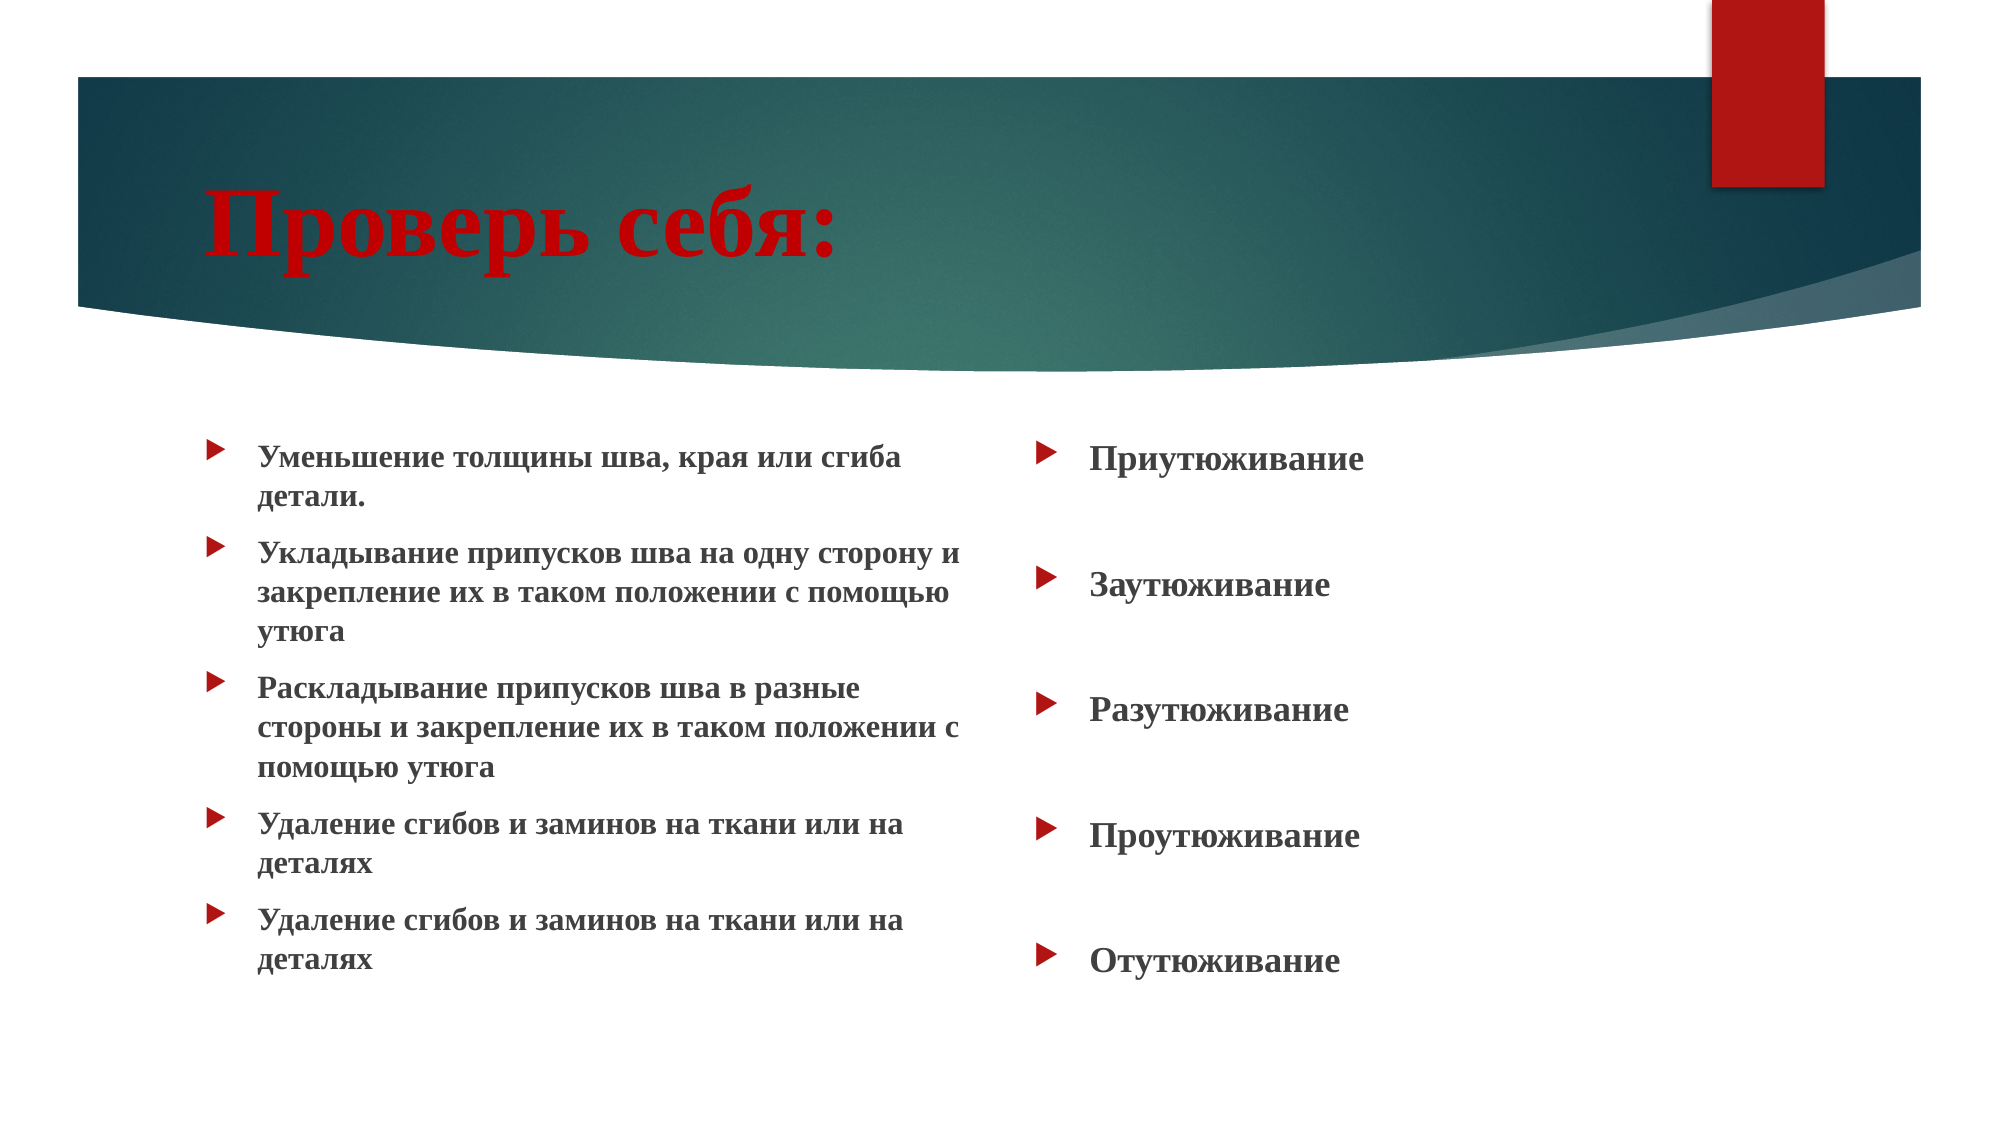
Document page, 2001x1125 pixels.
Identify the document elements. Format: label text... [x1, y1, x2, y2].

title Проверь себя: [189, 158, 1638, 275]
list Уменьшение толщины шва, края или сгиба детали. Укладывание припусков шва на одну сторону и закрепление их в таком положении с помощью утюга Раскладывание припусков шва в разные стороны и закрепление их в таком положении с помощью утюга Удаление сгибов и заминов на ткани или на деталях Удаление сгибов и заминов на ткани или на деталях [189, 427, 982, 988]
list Приутюживание Заутюживание Разутюживание Проутюживание Отутюживание [1018, 427, 1811, 988]
